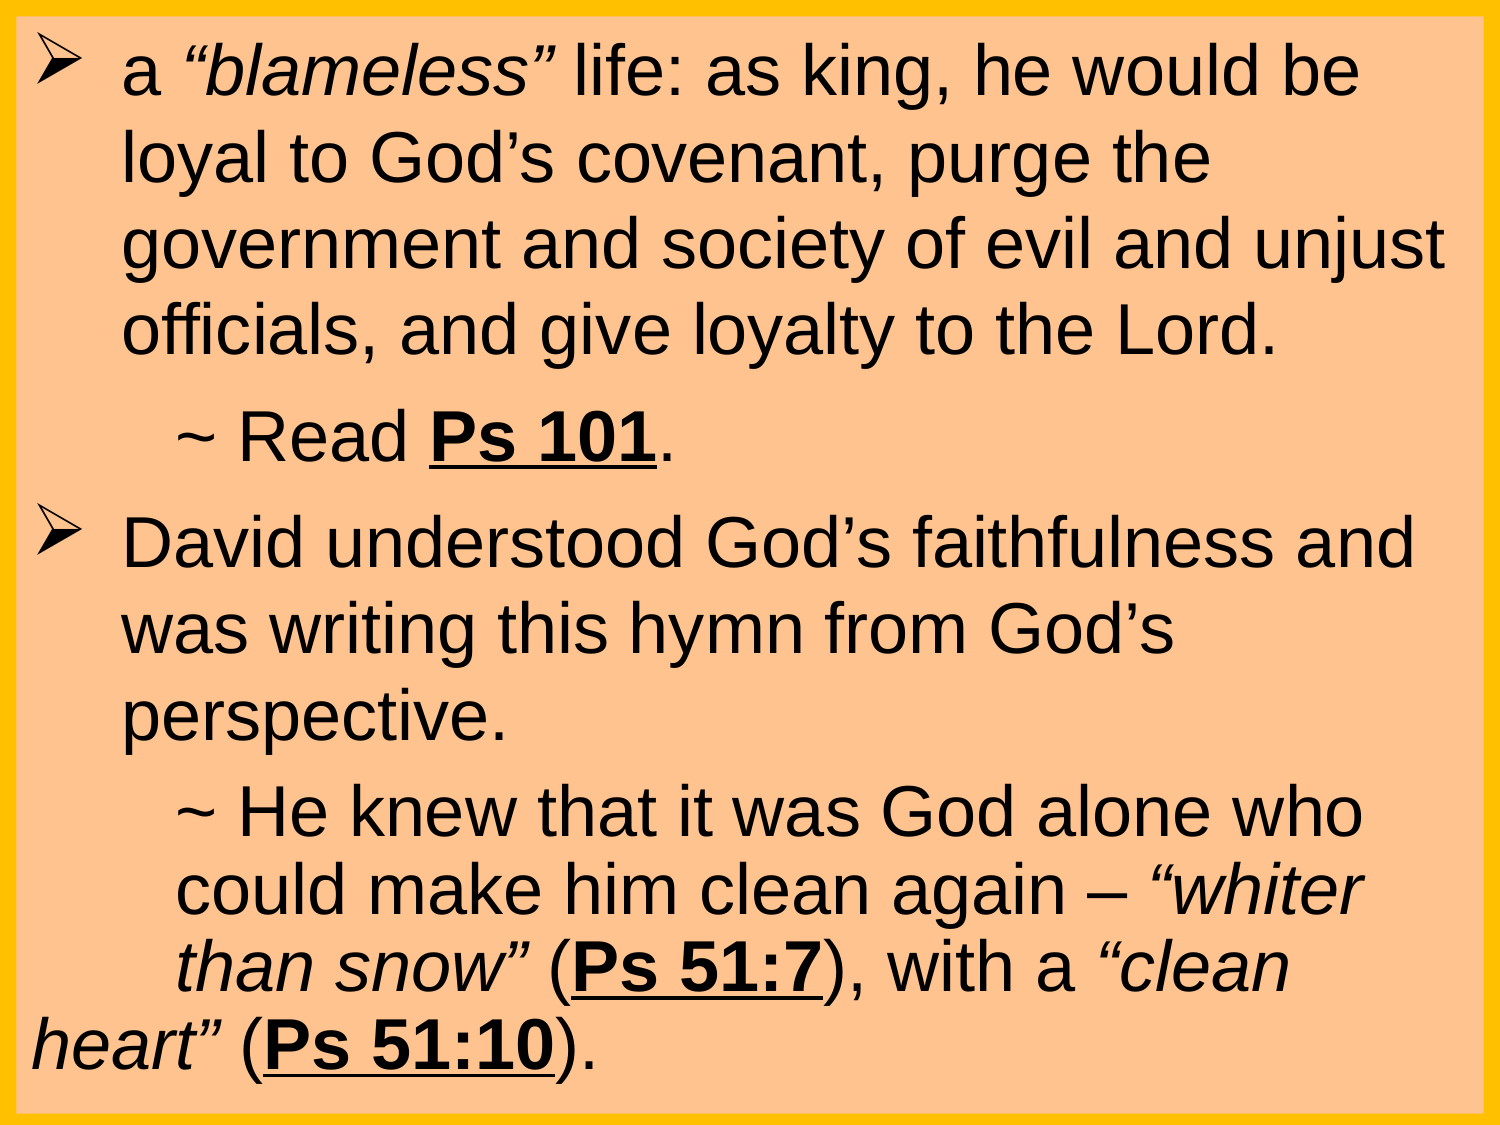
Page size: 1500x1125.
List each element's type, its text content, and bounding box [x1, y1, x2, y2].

subtitle a “blameless” life: as king, he would be loyal to God’s covenant, purge the government and society of evil and unjust officials, and give loyalty to the Lord. ~ Read Ps 101. David understood God’s faithfulness and was writing this hymn from God’s perspective. ~ He knew that it was God alone who could make him clean again – “whiter than snow” (Ps 51:7), with a “clean heart” (Ps 51:10). [16, 16, 1484, 1114]
